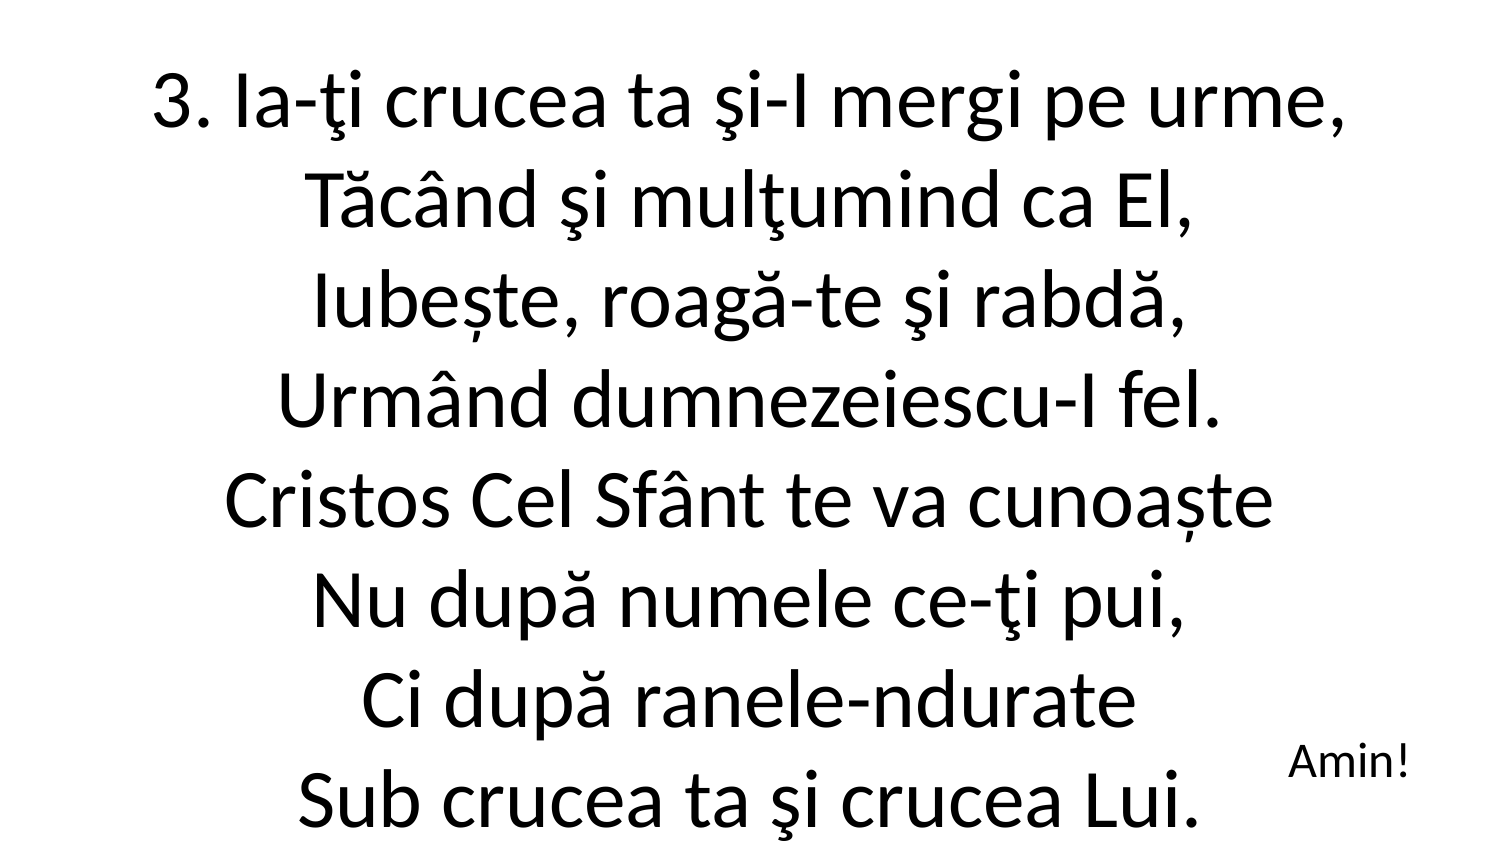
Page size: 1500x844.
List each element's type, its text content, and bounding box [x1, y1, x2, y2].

text_box 3. Ia-ţi crucea ta şi-I mergi pe urme, Tăcând şi mulţumind ca El, Iubește, roagă-te şi rabdă, Urmând dumnezeiescu-I fel. Cristos Cel Sfânt te va cunoaște Nu după numele ce-ţi pui, Ci după ranele-ndurate Sub crucea ta şi crucea Lui. [136, 0, 1364, 844]
text_box Amin! [1273, 674, 1427, 795]
